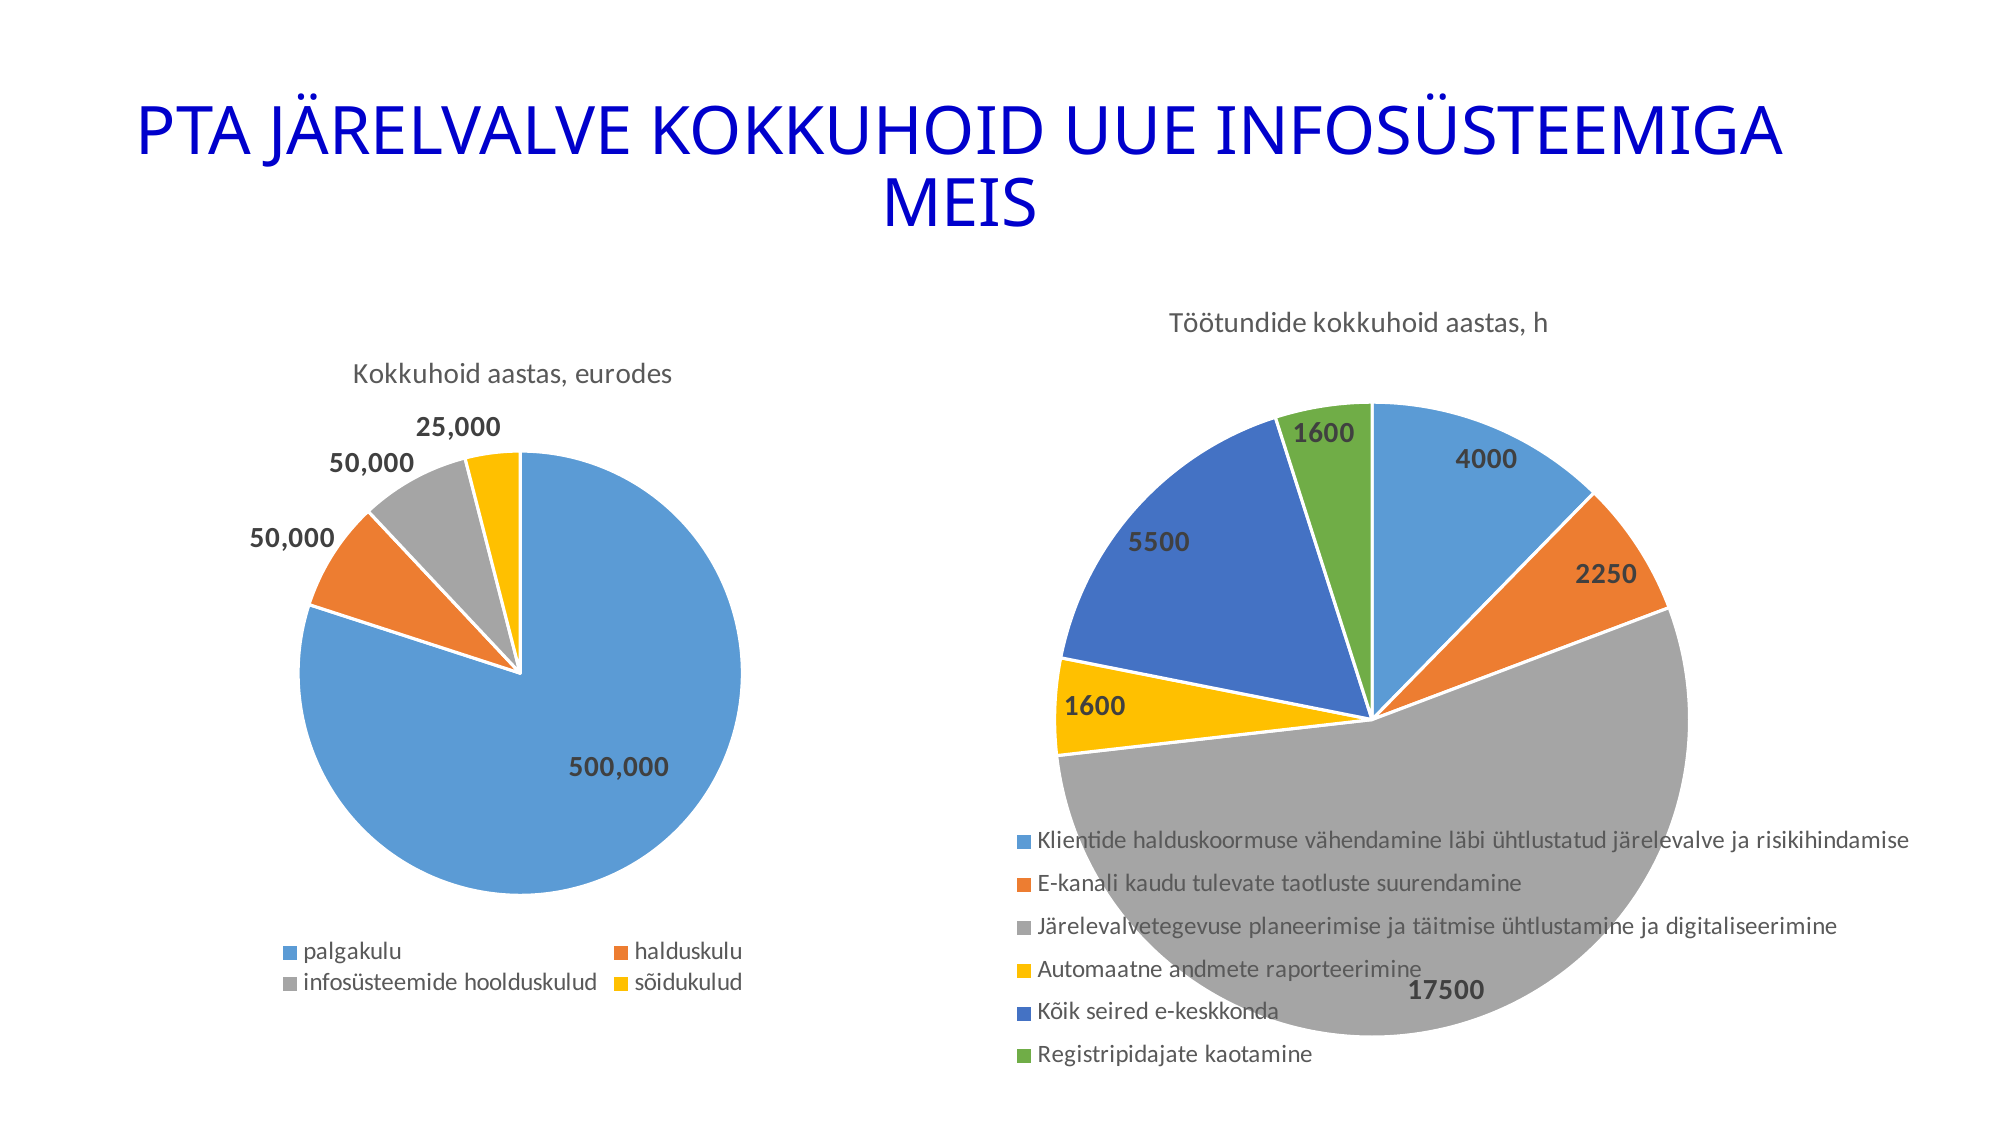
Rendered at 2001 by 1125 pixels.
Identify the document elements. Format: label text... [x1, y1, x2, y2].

chart [137, 277, 2000, 1102]
text_box PTA JÄRELVALVE KOKKUHOID UUE INFOSÜSTEEMIGA MEIS [43, 29, 1877, 250]
